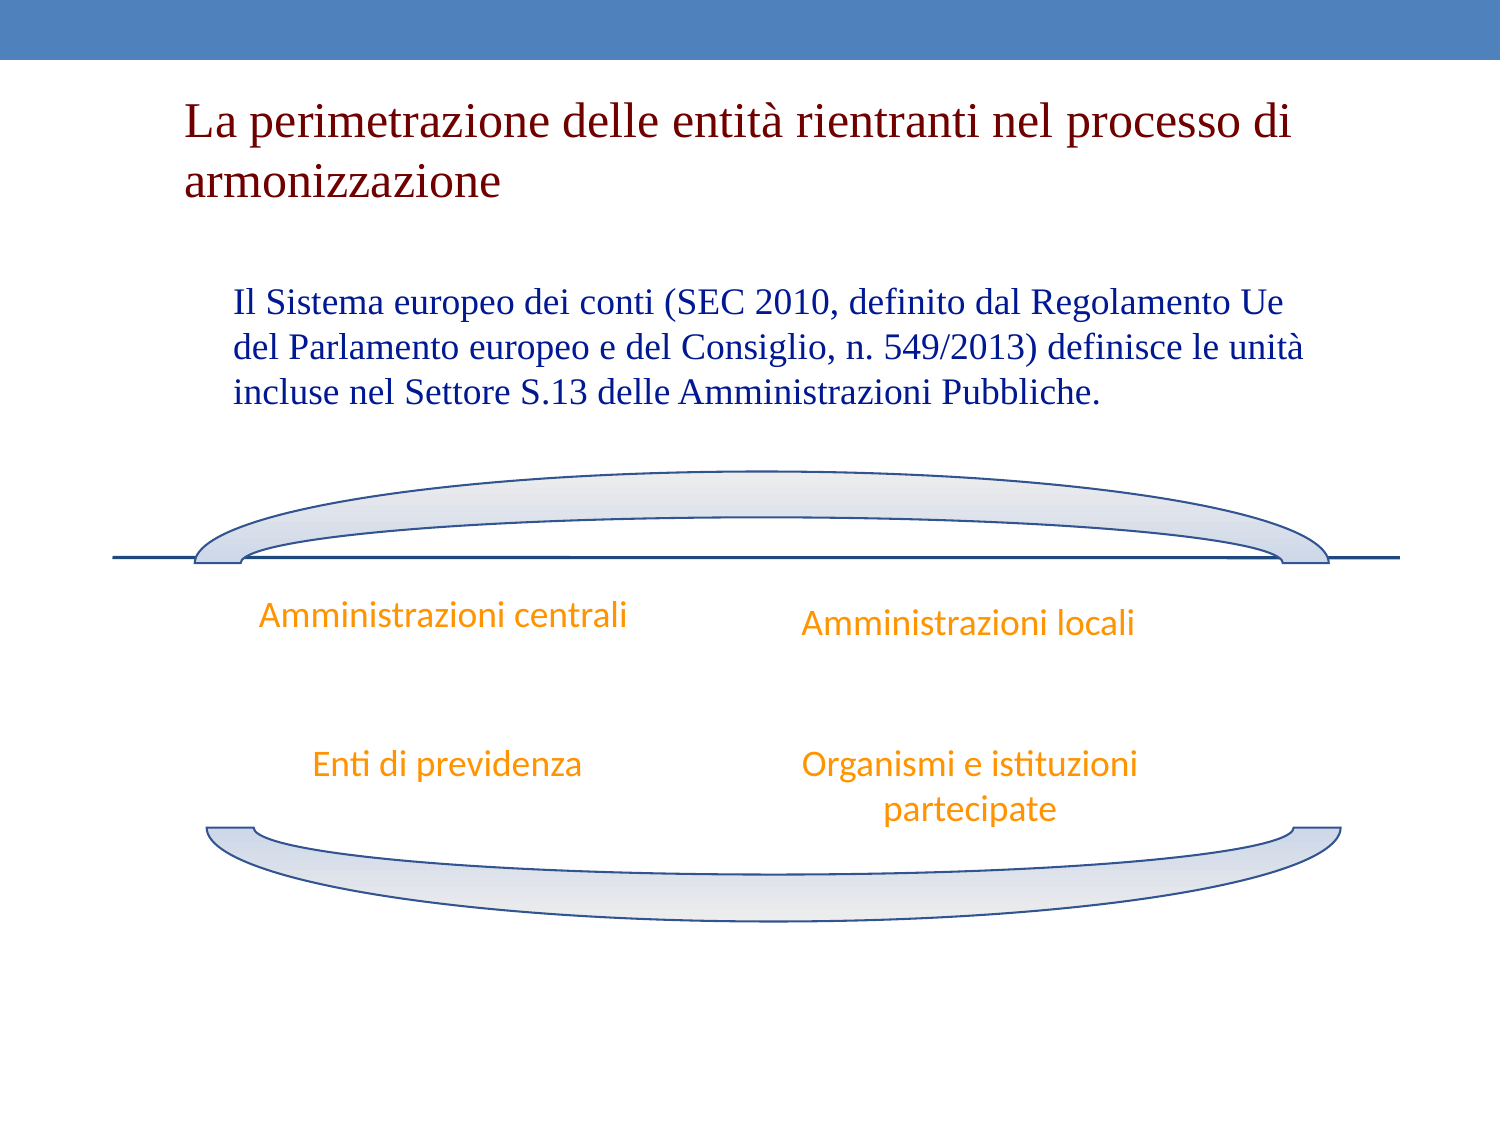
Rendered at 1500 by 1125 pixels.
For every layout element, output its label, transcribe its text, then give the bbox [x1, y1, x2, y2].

text_box Amministrazioni centrali [229, 582, 667, 643]
text_box [193, 470, 1330, 565]
text_box Enti di previdenza [278, 731, 617, 792]
text_box Amministrazioni locali [750, 590, 1188, 650]
text_box Organismi e istituzioni partecipate [751, 731, 1189, 836]
text_box Il Sistema europeo dei conti (SEC 2010, definito dal Regolamento Ue del Parlamento europeo e del Consiglio, n. 549/2013) definisce le unità incluse nel Settore S.13 delle Amministrazioni Pubbliche. [218, 269, 1329, 465]
text_box [205, 826, 1342, 923]
text_box La perimetrazione delle entità rientranti nel processo di armonizzazione [169, 80, 1331, 216]
